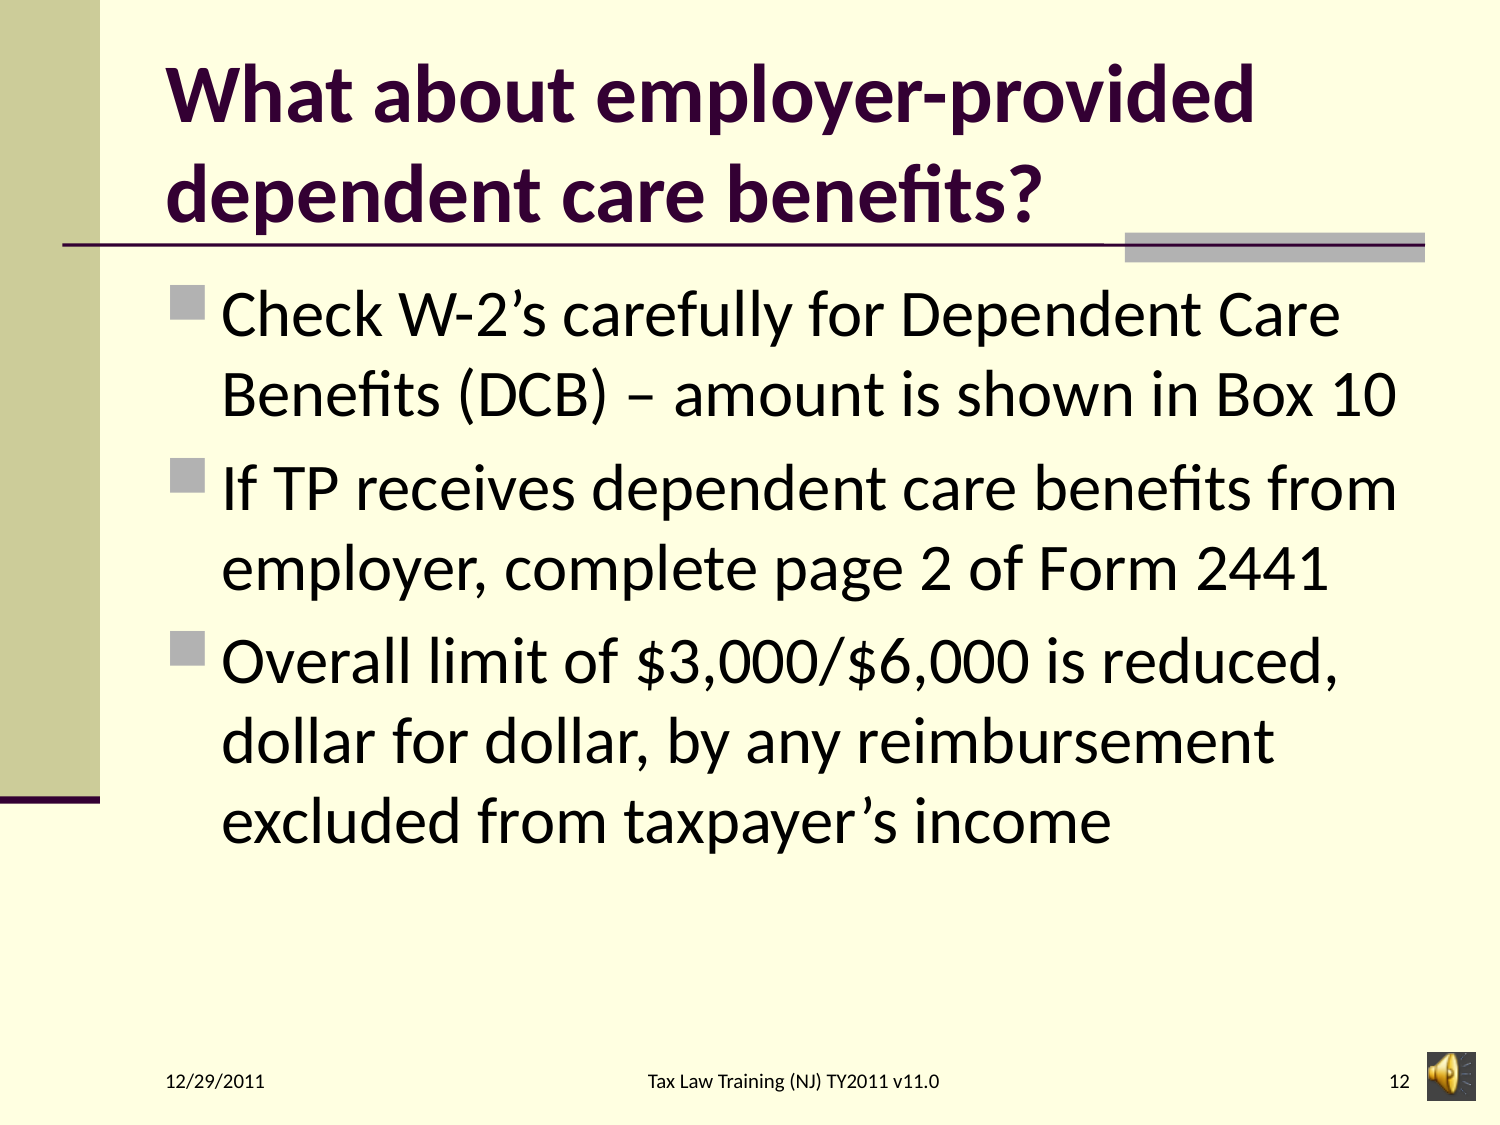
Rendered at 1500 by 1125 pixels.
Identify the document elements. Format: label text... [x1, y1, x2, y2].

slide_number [149, 1050, 476, 1101]
list Check W-2’s carefully for Dependent Care Benefits (DCB) – amount is shown in Box 10 If TP receives dependent care benefits from employer, complete page 2 of Form 2441 Overall limit of $3,000/$6,000 is reduced, dollar for dollar, by any reimbursement excluded from taxpayer’s income [150, 262, 1425, 1038]
picture [1426, 1051, 1477, 1102]
slide_number 12 [1112, 1049, 1426, 1101]
footer Tax Law Training (NJ) TY2011 v11.0 [549, 1049, 1038, 1101]
title What about employer-provided dependent care benefits? [150, 45, 1425, 234]
